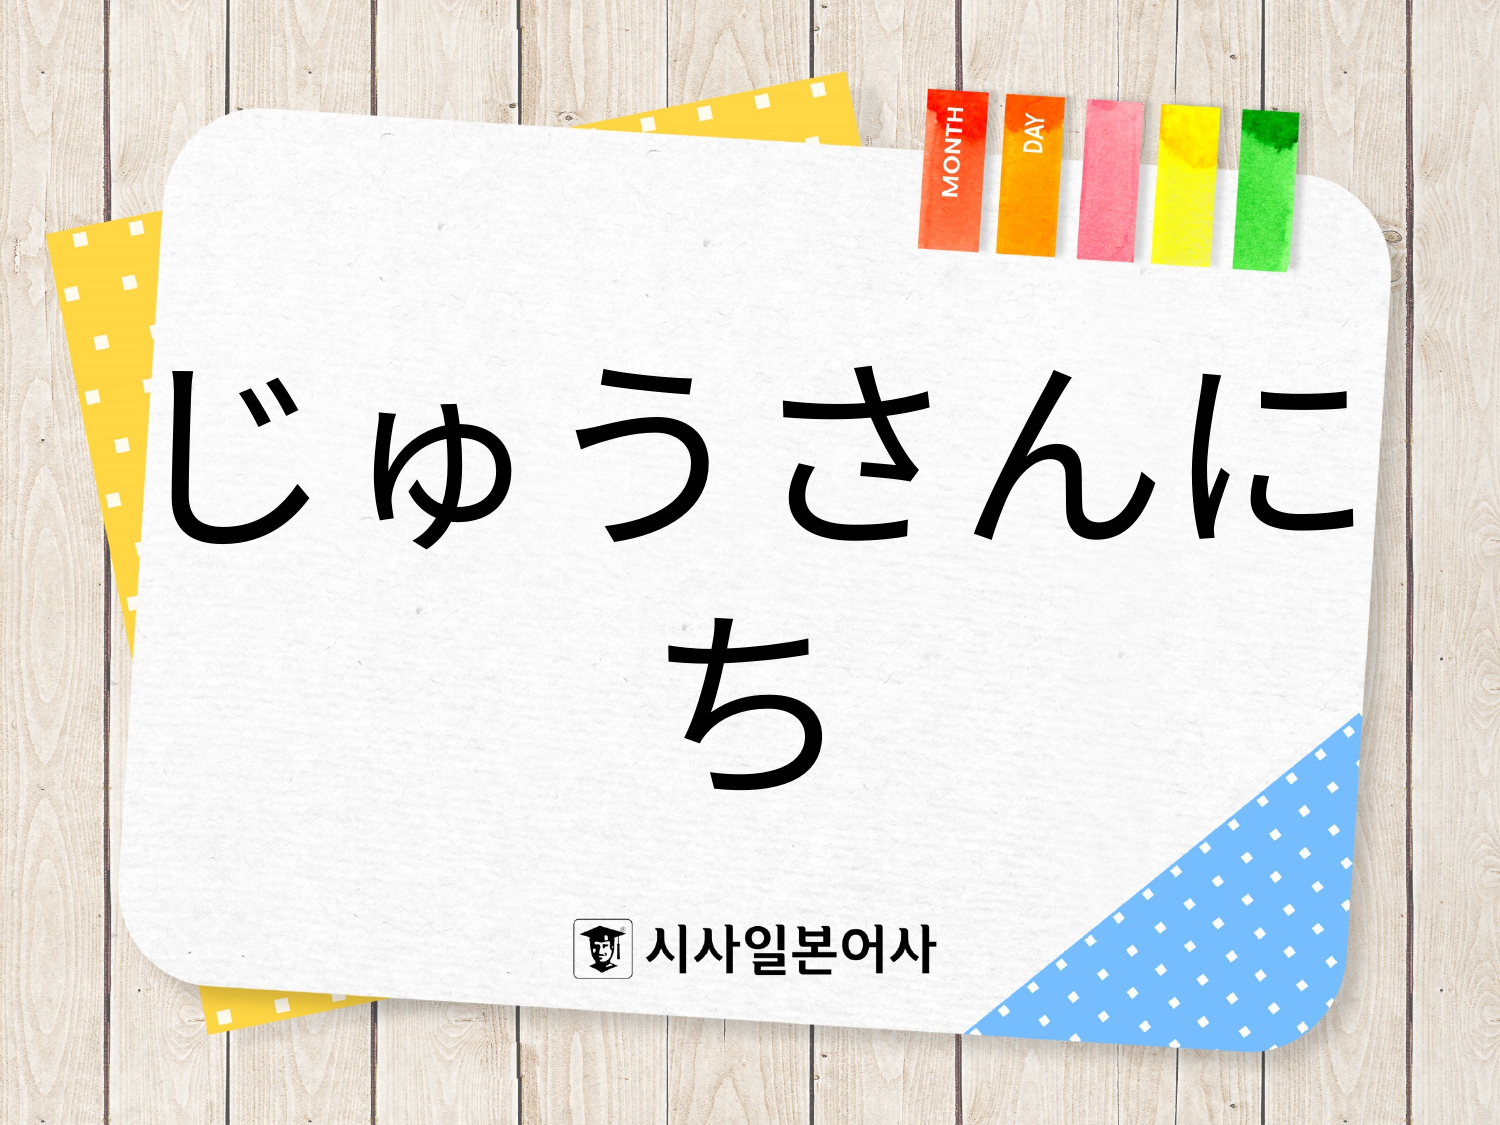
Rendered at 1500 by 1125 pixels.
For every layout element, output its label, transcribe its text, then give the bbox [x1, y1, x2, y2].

picture [0, 0, 1500, 1125]
title じゅうさんにち [75, 338, 1425, 811]
